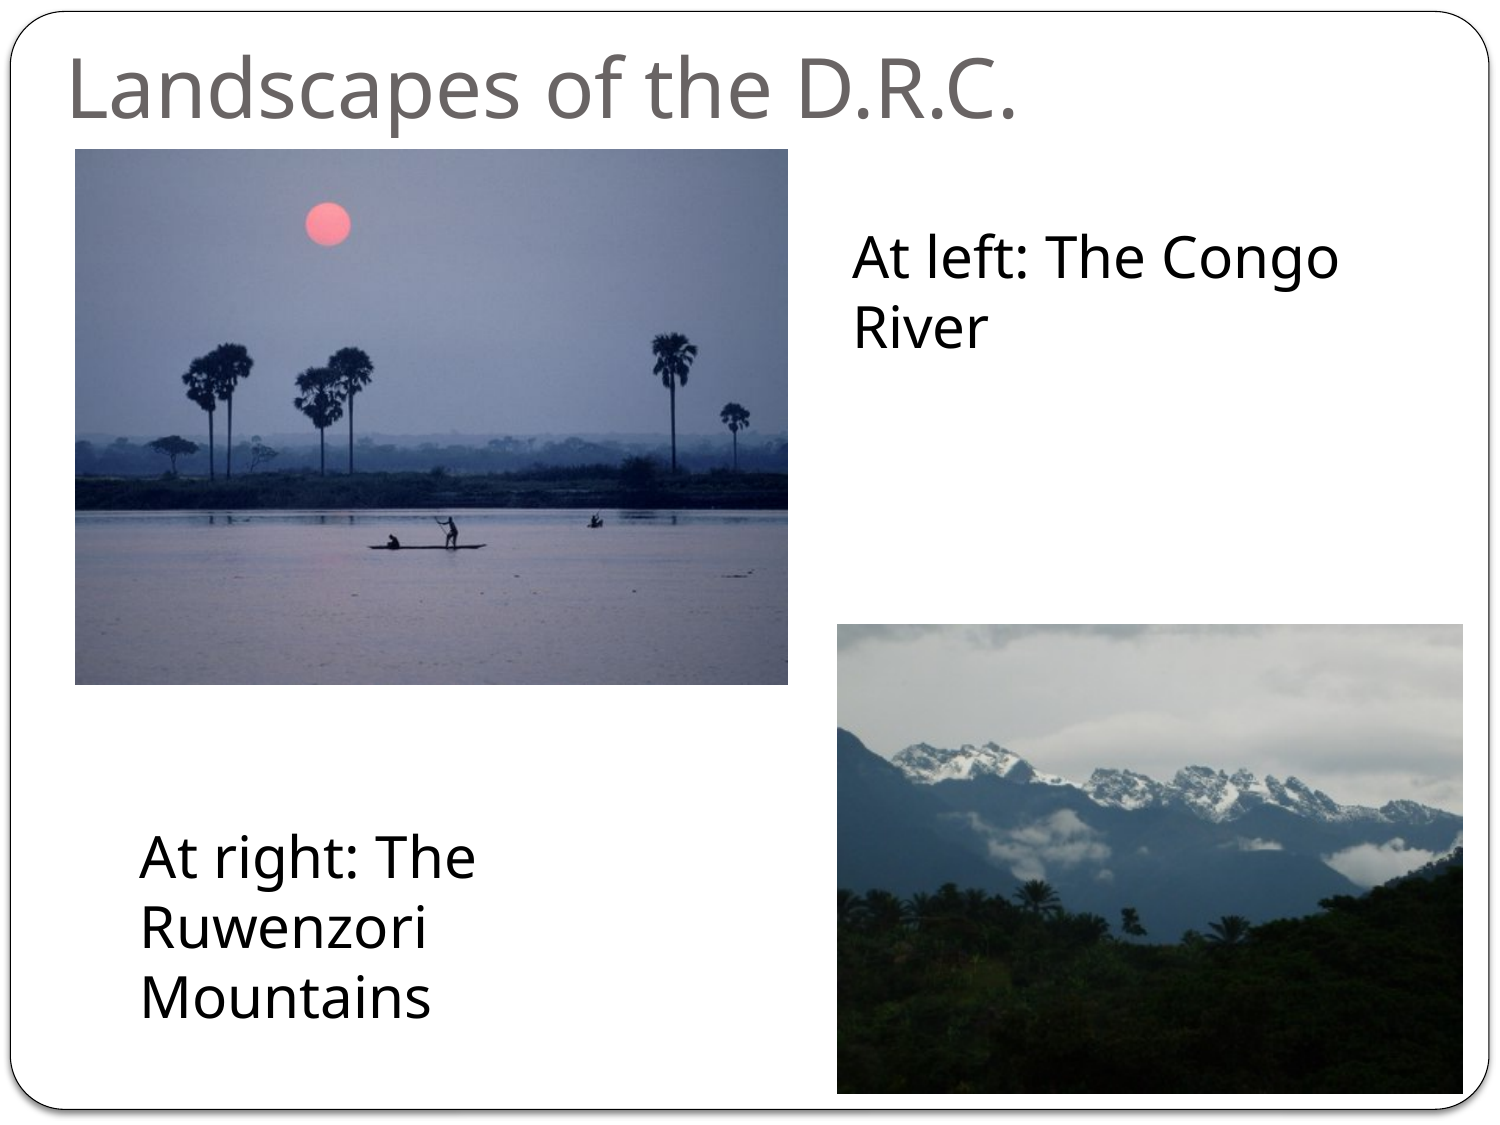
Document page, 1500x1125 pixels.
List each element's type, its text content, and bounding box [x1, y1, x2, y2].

text_box At left: The Congo River [837, 212, 1413, 368]
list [74, 149, 788, 685]
picture [837, 624, 1463, 1094]
title Landscapes of the D.R.C. [49, 0, 1326, 151]
text_box At right: The Ruwenzori Mountains [124, 812, 650, 1038]
